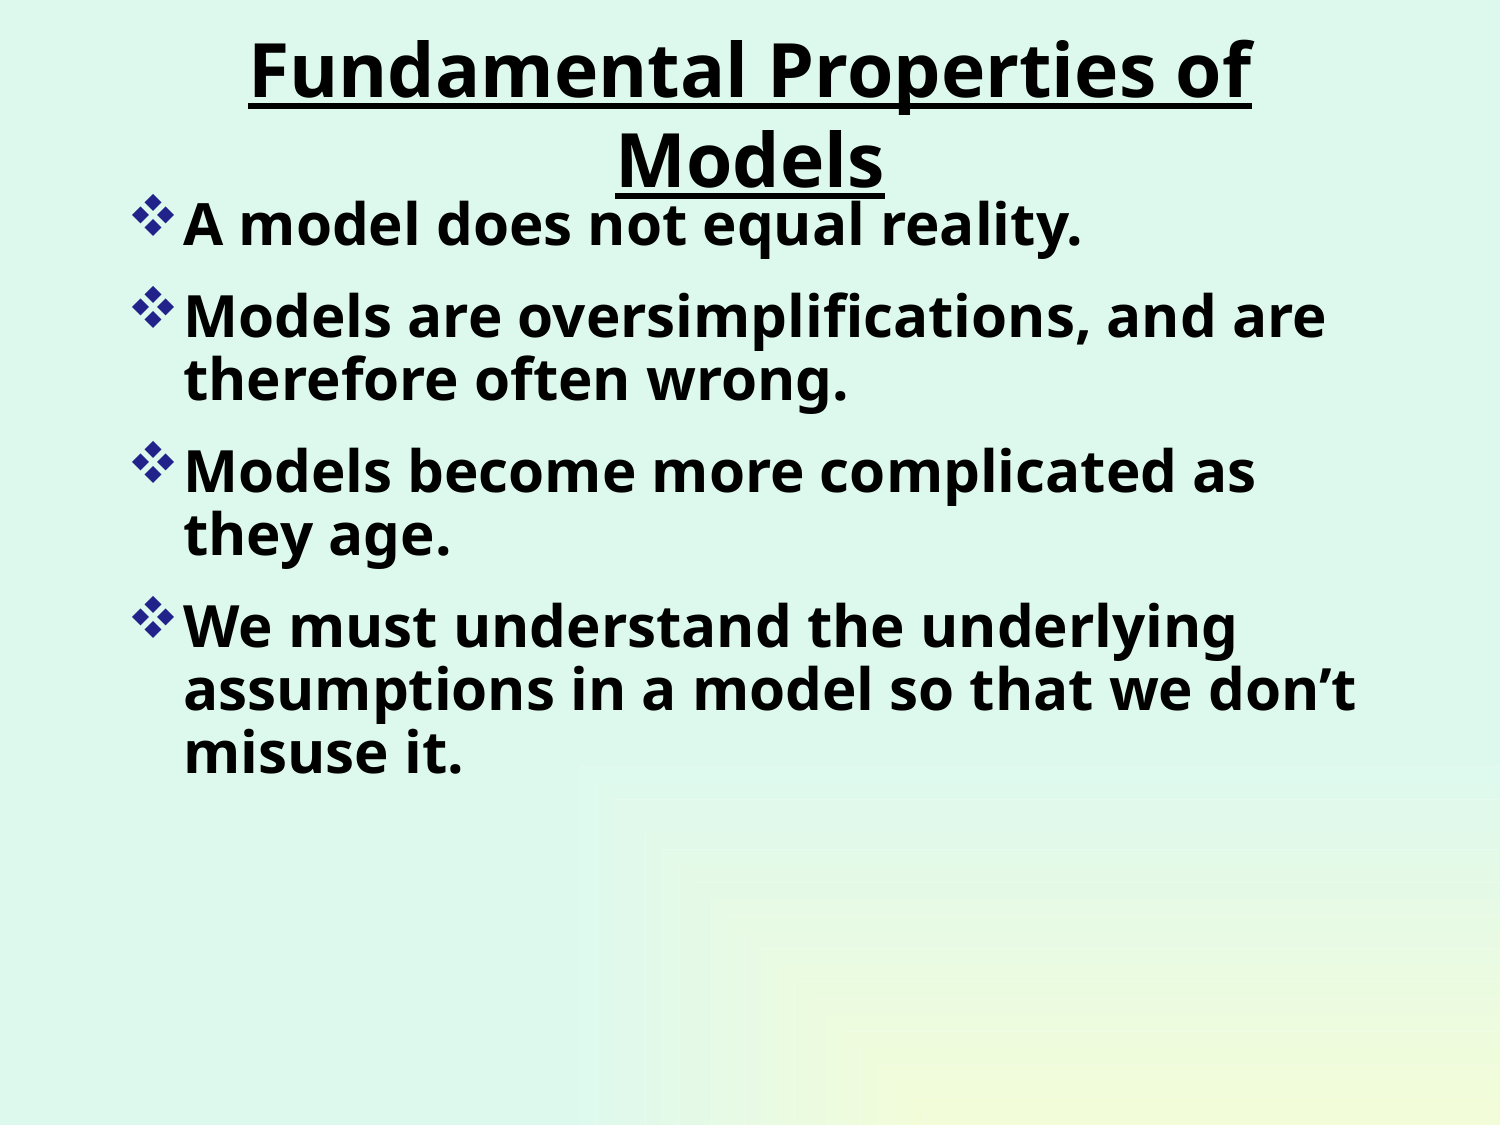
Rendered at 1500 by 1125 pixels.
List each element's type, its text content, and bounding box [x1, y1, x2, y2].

title Fundamental Properties of Models [112, 37, 1388, 187]
list A model does not equal reality. Models are oversimplifications, and are therefore often wrong. Models become more complicated as they age. We must understand the underlying assumptions in a model so that we don’t misuse it. [112, 187, 1388, 863]
